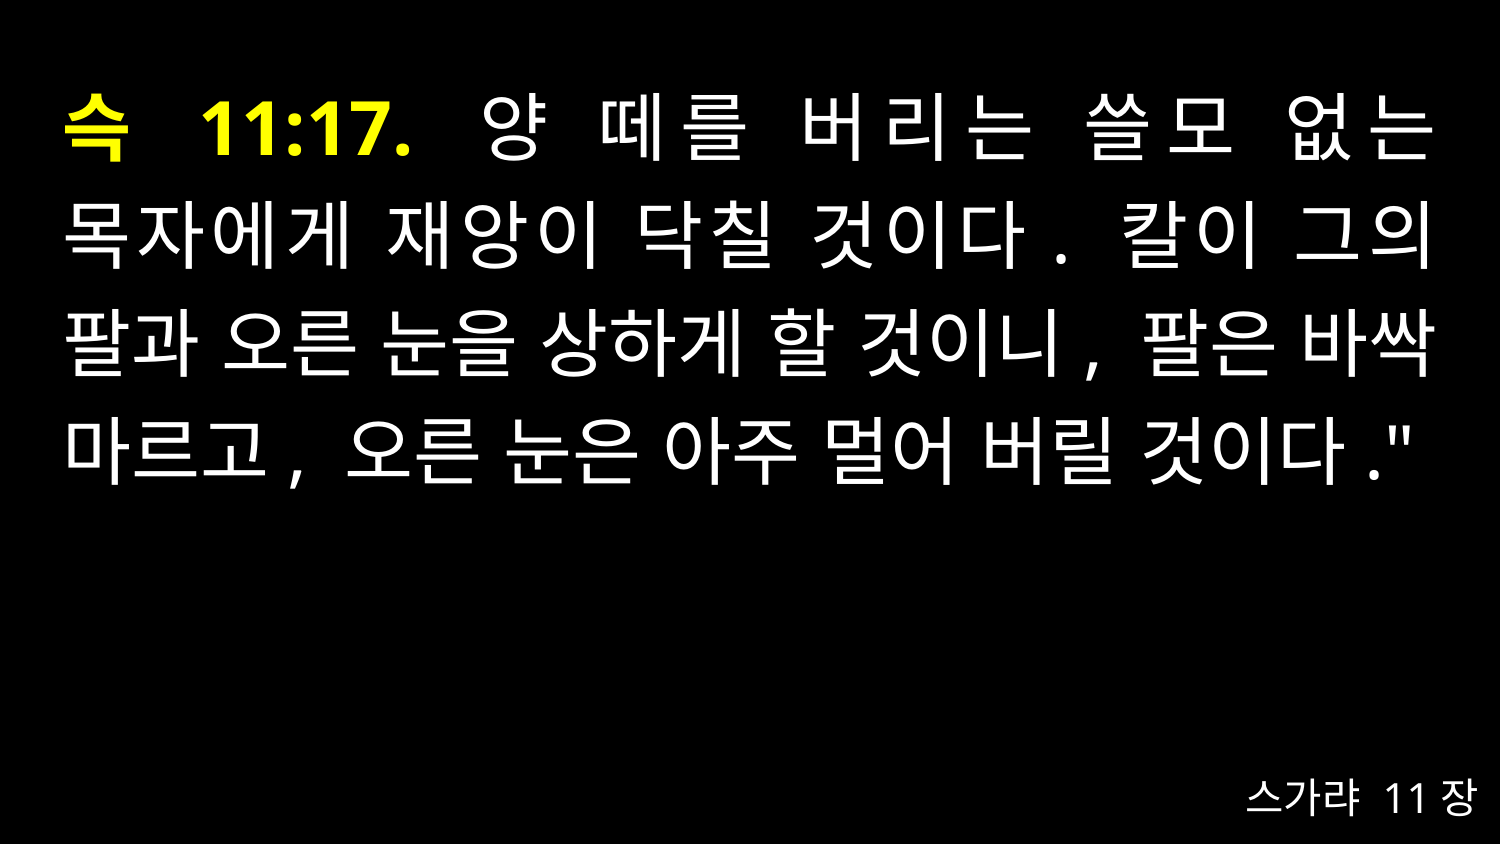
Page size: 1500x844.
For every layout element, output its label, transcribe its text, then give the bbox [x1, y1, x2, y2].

title 슥 11:17. 양 떼를 버리는 쓸모 없는 목자에게 재앙이 닥칠 것이다. 칼이 그의 팔과 오른 눈을 상하게 할 것이니, 팔은 바싹 마르고, 오른 눈은 아주 멀어 버릴 것이다." [0, 0, 1500, 844]
subtitle 스가랴 11장 [916, 770, 1500, 844]
